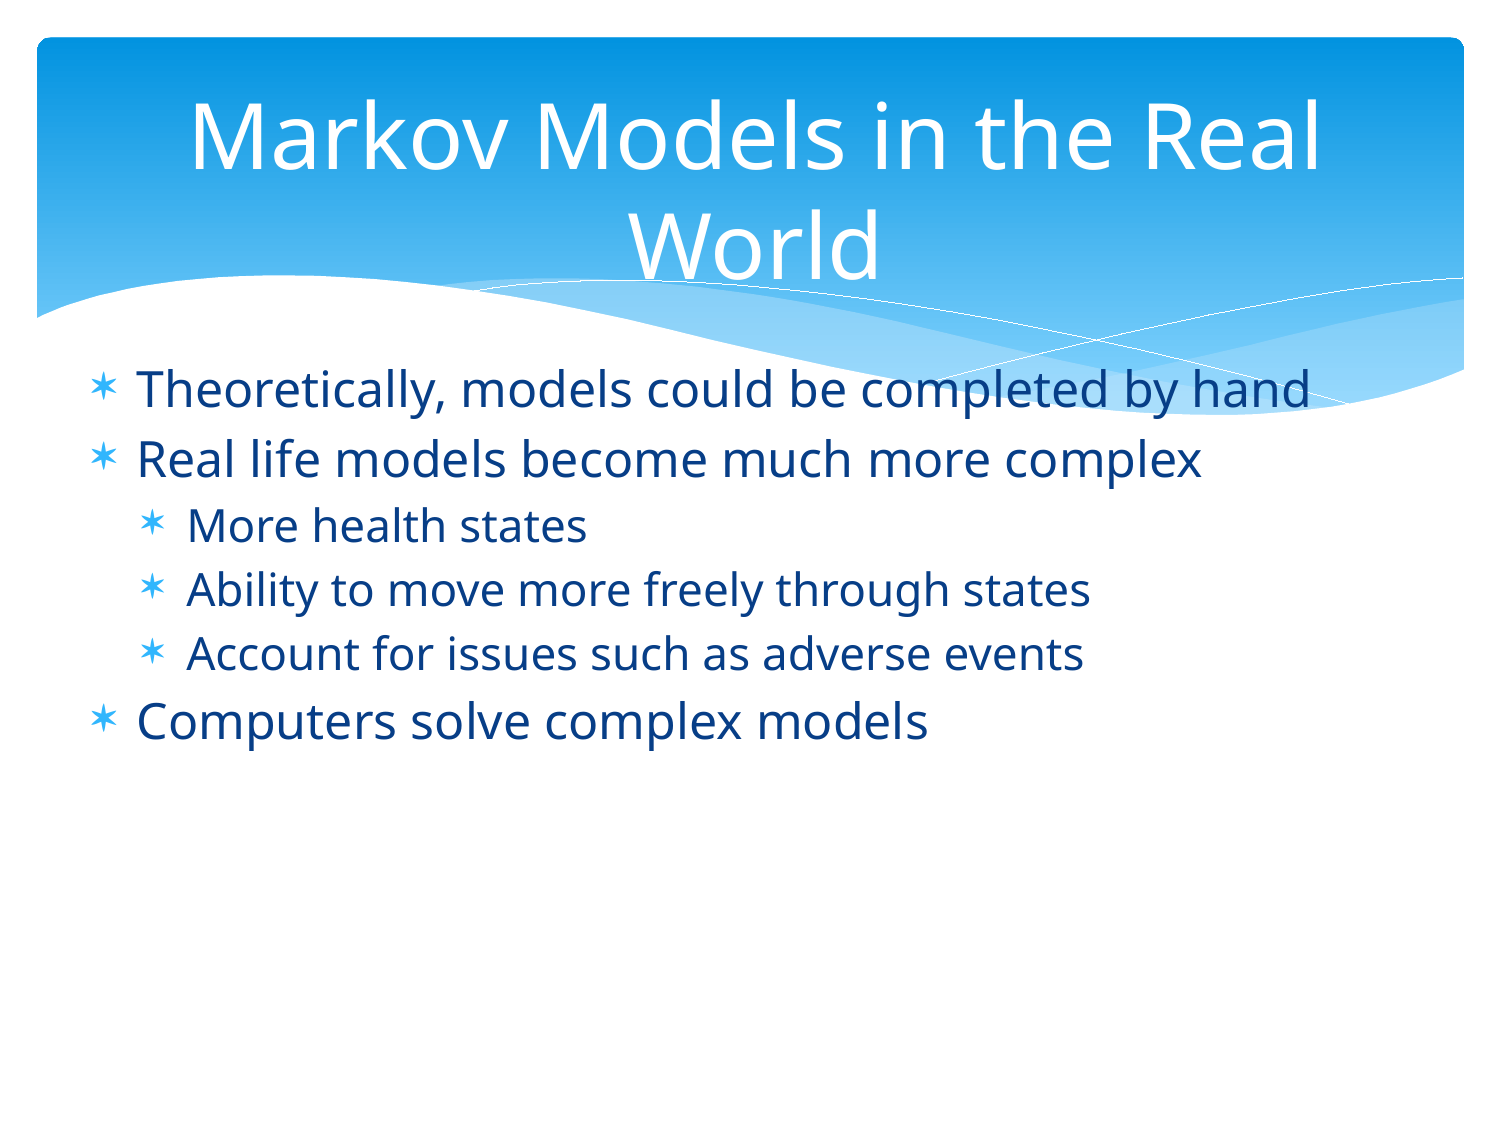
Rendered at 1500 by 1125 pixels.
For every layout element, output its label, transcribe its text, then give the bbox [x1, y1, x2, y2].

list Theoretically, models could be completed by hand Real life models become much more complex More health states Ability to move more freely through states Account for issues such as adverse events Computers solve complex models [76, 349, 1427, 1050]
title Markov Models in the Real World [62, 75, 1450, 300]
